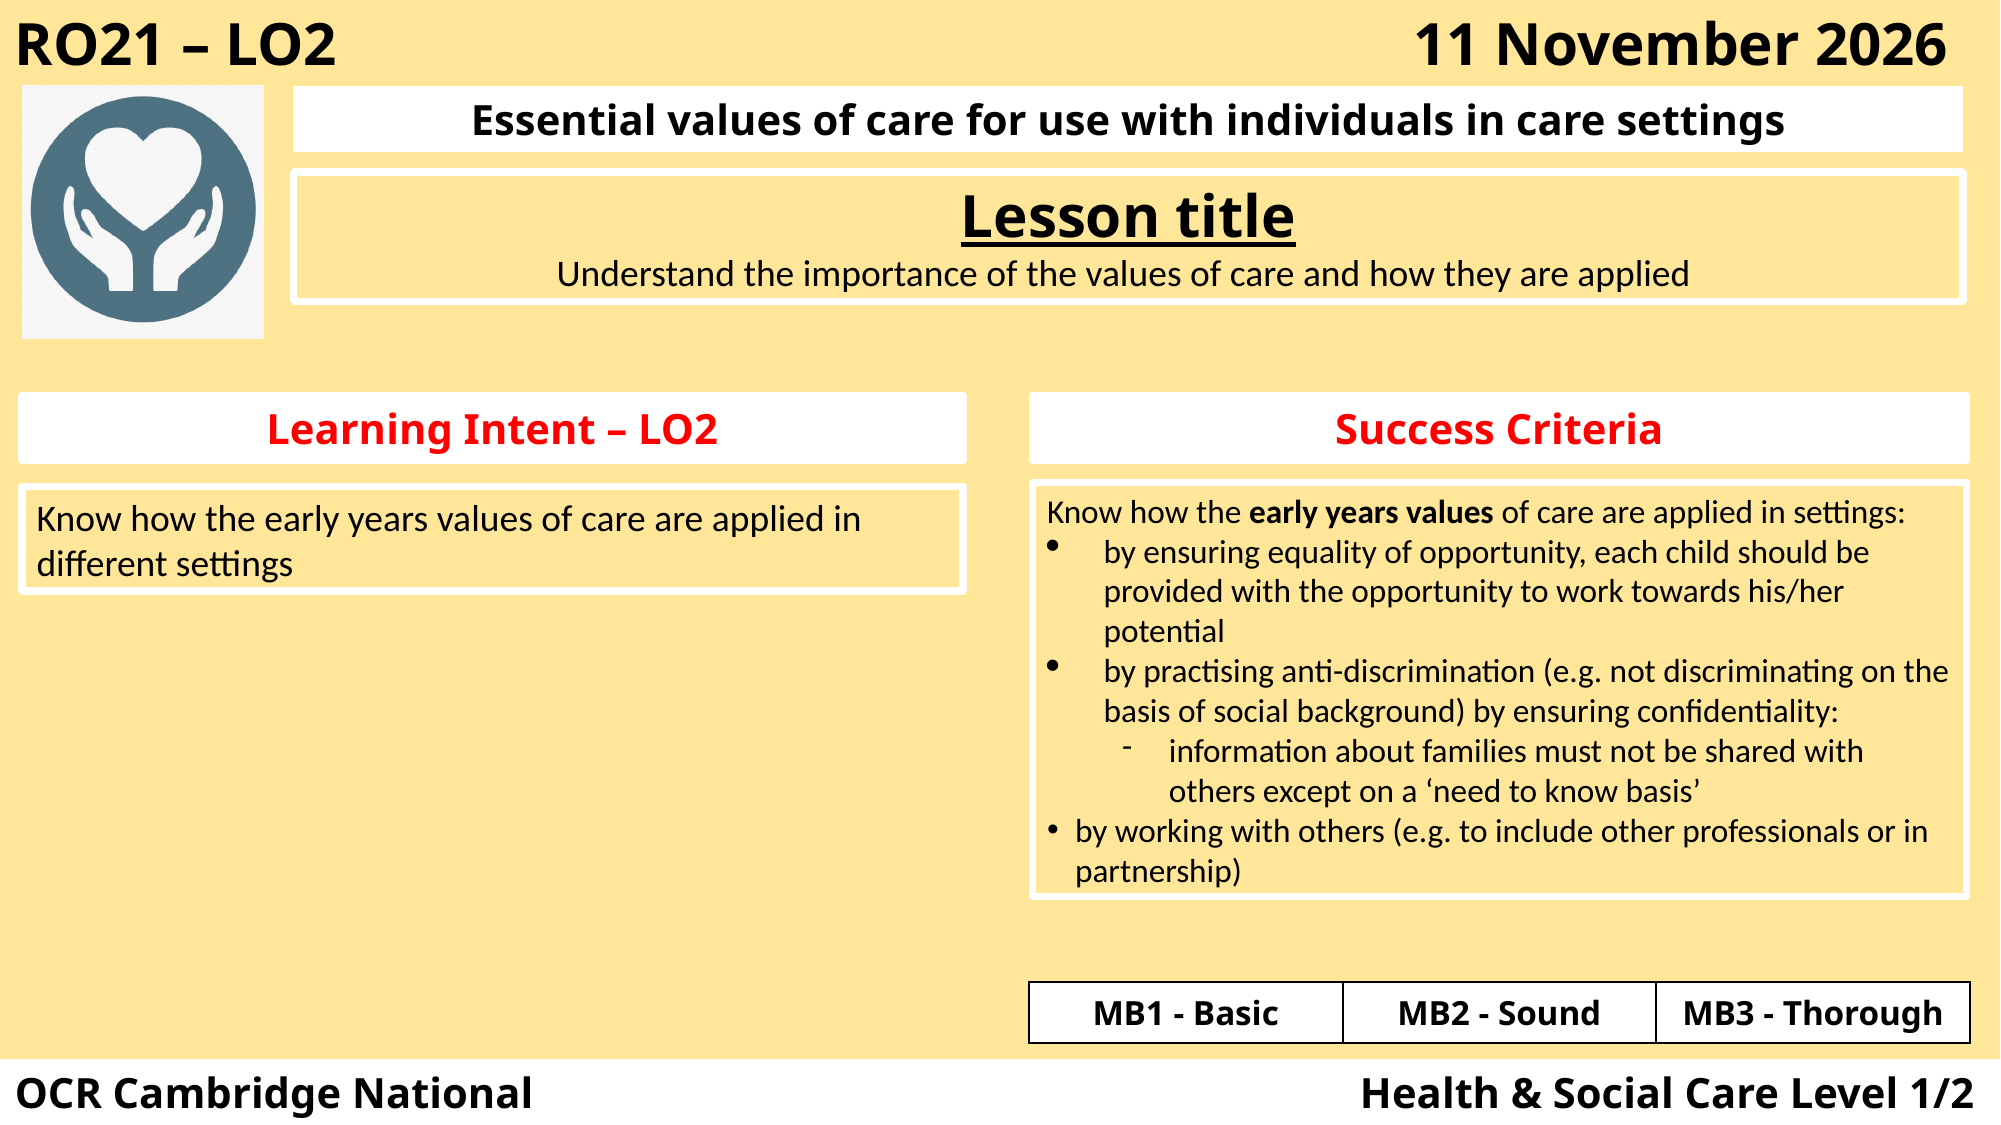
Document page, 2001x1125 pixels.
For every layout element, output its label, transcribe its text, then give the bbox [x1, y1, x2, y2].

text_box Learning Intent – LO2 [21, 395, 964, 461]
text_box Know how the early years values of care are applied in settings: by ensuring equality of opportunity, each child should be provided with the opportunity to work towards his/her potential by practising anti-discrimination (e.g. not discriminating on the basis of social background) by ensuring confidentiality: information about families must not be shared with others except on a ‘need to know basis’ by working with others (e.g. to include other professionals or in partnership) [1032, 482, 1967, 897]
text_box RO21 – LO2 [0, 0, 398, 85]
text_box Health & Social Care Level 1/2 [873, 1059, 2000, 1125]
text_box Lesson title Understand the importance of the values of care and how they are applied [293, 172, 1963, 302]
text_box Success Criteria [1032, 395, 1967, 461]
table_header MB3 - Thorough [1657, 983, 1969, 1042]
text_box OCR Cambridge National [0, 1059, 873, 1125]
text_box 25 September 2020 [1205, 0, 1964, 94]
text_box Essential values of care for use with individuals in care settings [293, 86, 1963, 152]
picture [22, 85, 264, 339]
table_header MB2 - Sound [1344, 983, 1655, 1042]
table_header MB1 - Basic [1030, 983, 1342, 1042]
text_box Know how the early years values of care are applied in different settings [21, 486, 964, 591]
